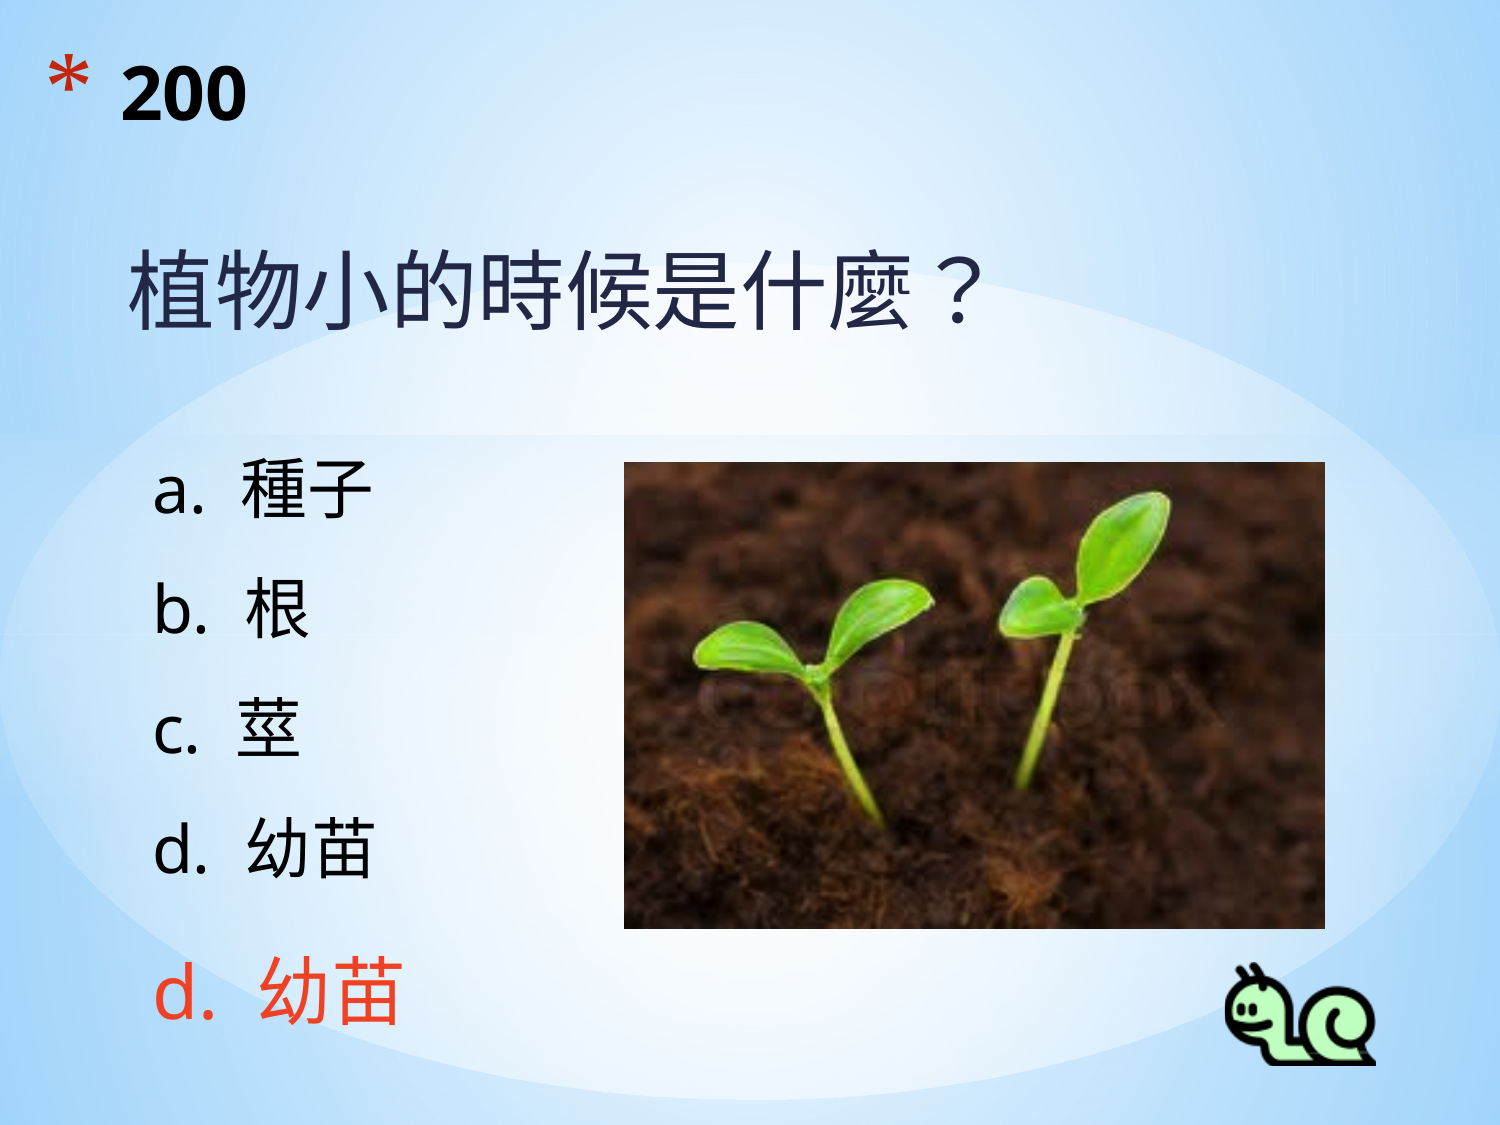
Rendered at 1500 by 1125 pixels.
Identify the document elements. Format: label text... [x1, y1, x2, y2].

text_box a. 種子 b. 根 c. 莖 d. 幼苗 [137, 399, 600, 895]
picture [1224, 962, 1377, 1067]
text_box d. 幼苗 [137, 937, 913, 1125]
title 200 [0, 37, 338, 188]
picture [624, 462, 1326, 929]
subtitle 植物小的時候是什麼？ [112, 174, 1413, 350]
